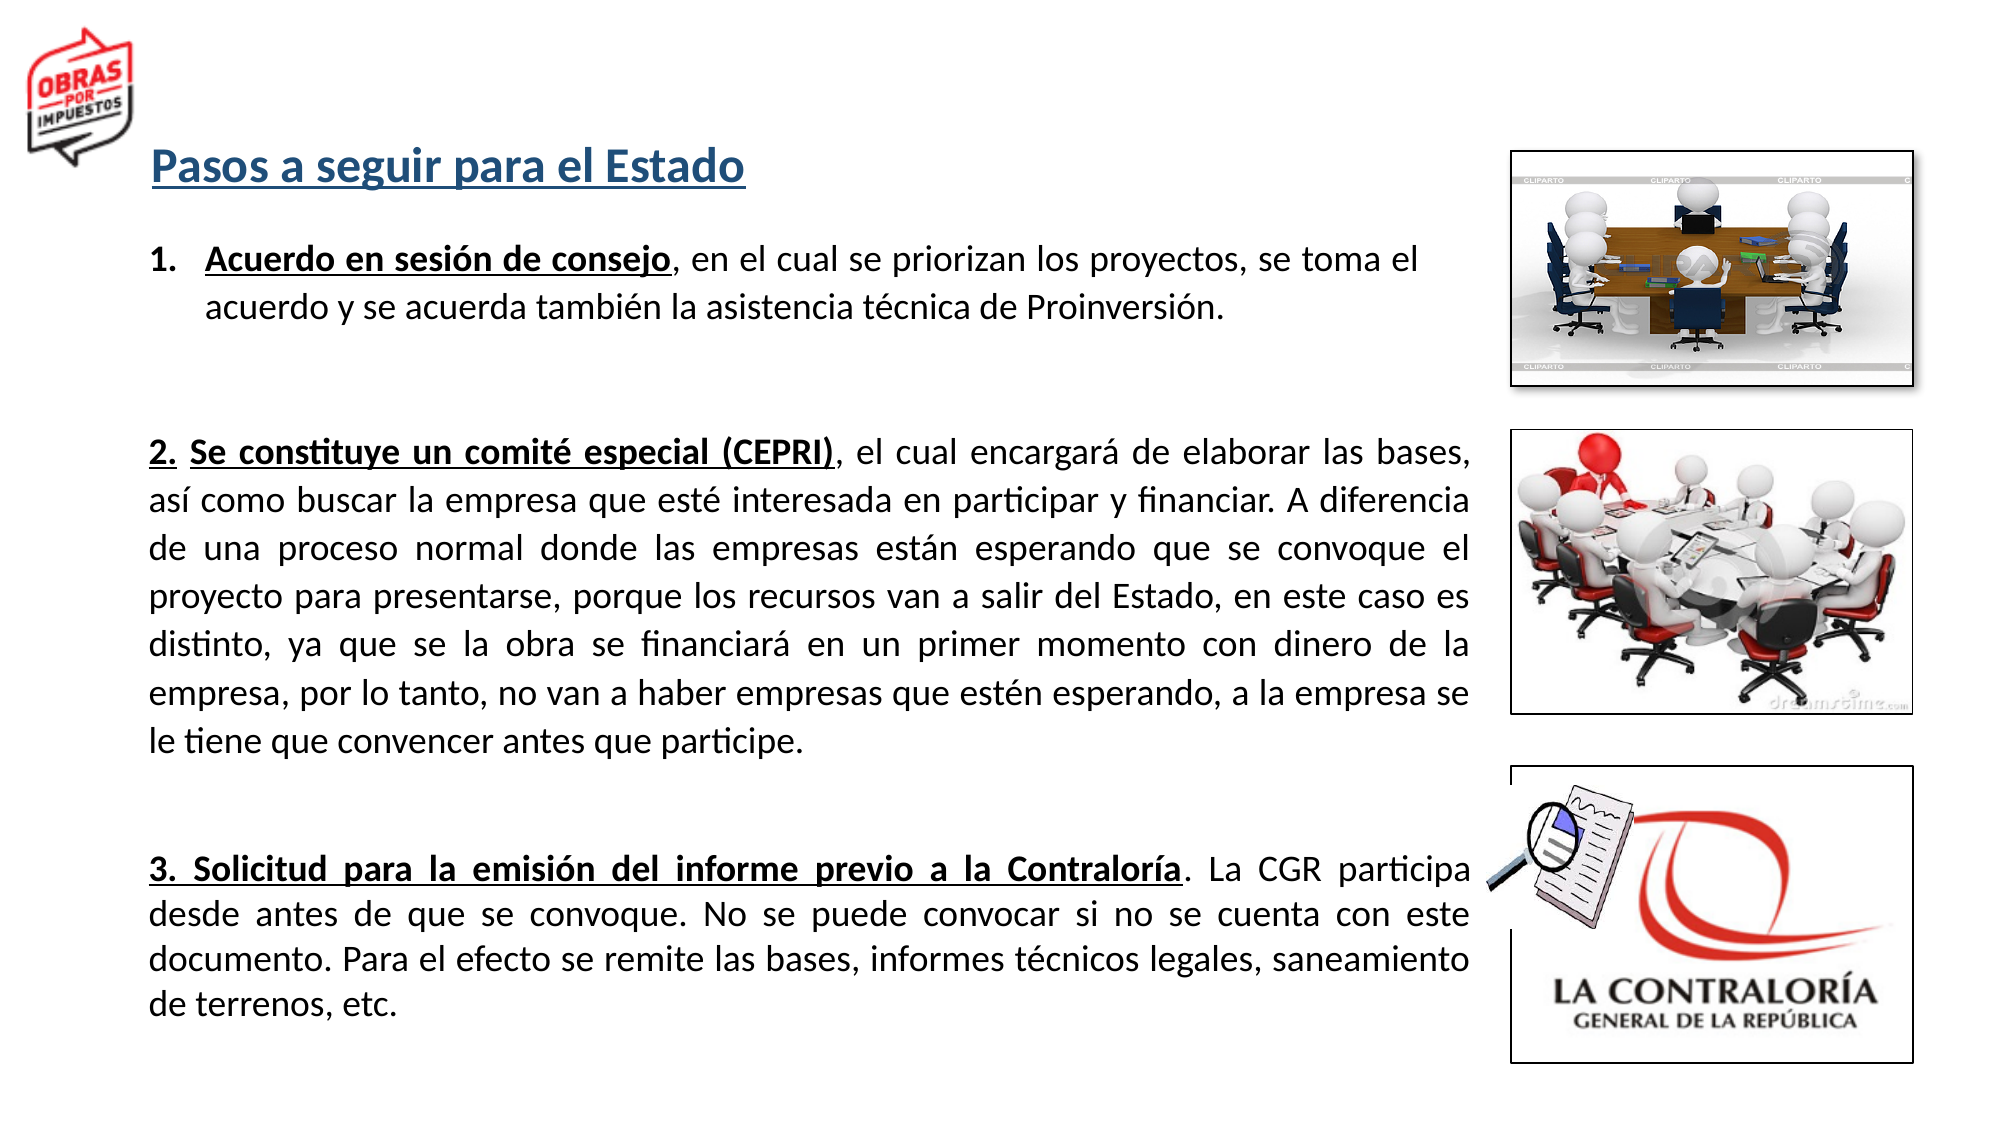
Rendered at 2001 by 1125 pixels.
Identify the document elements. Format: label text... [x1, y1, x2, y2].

picture [1511, 430, 1912, 714]
picture [0, 0, 169, 228]
text_box Pasos a seguir para el Estado [169, 124, 761, 200]
picture [1486, 766, 1912, 1062]
text_box 3. Solicitud para la emisión del informe previo a la Contraloría. La CGR participa desde antes de que se convoque. No se puede convocar si no se cuenta con este documento. Para el efecto se remite las bases, informes técnicos legales, saneamiento de terrenos, etc. [133, 836, 1487, 1032]
text_box Acuerdo en sesión de consejo, en el cual se priorizan los proyectos, se toma el acuerdo y se acuerda también la asistencia técnica de Proinversión. [133, 223, 1435, 335]
text_box 2. Se constituye un comité especial (CEPRI), el cual encargará de elaborar las bases, así como buscar la empresa que esté interesada en participar y financiar. A diferencia de una proceso normal donde las empresas están esperando que se convoque el proyecto para presentarse, porque los recursos van a salir del Estado, en este caso es distinto, ya que se la obra se financiará en un primer momento con dinero de la empresa, por lo tanto, no van a haber empresas que estén esperando, a la empresa se le tiene que convencer antes que participe. [133, 416, 1487, 768]
picture [1511, 152, 1912, 385]
